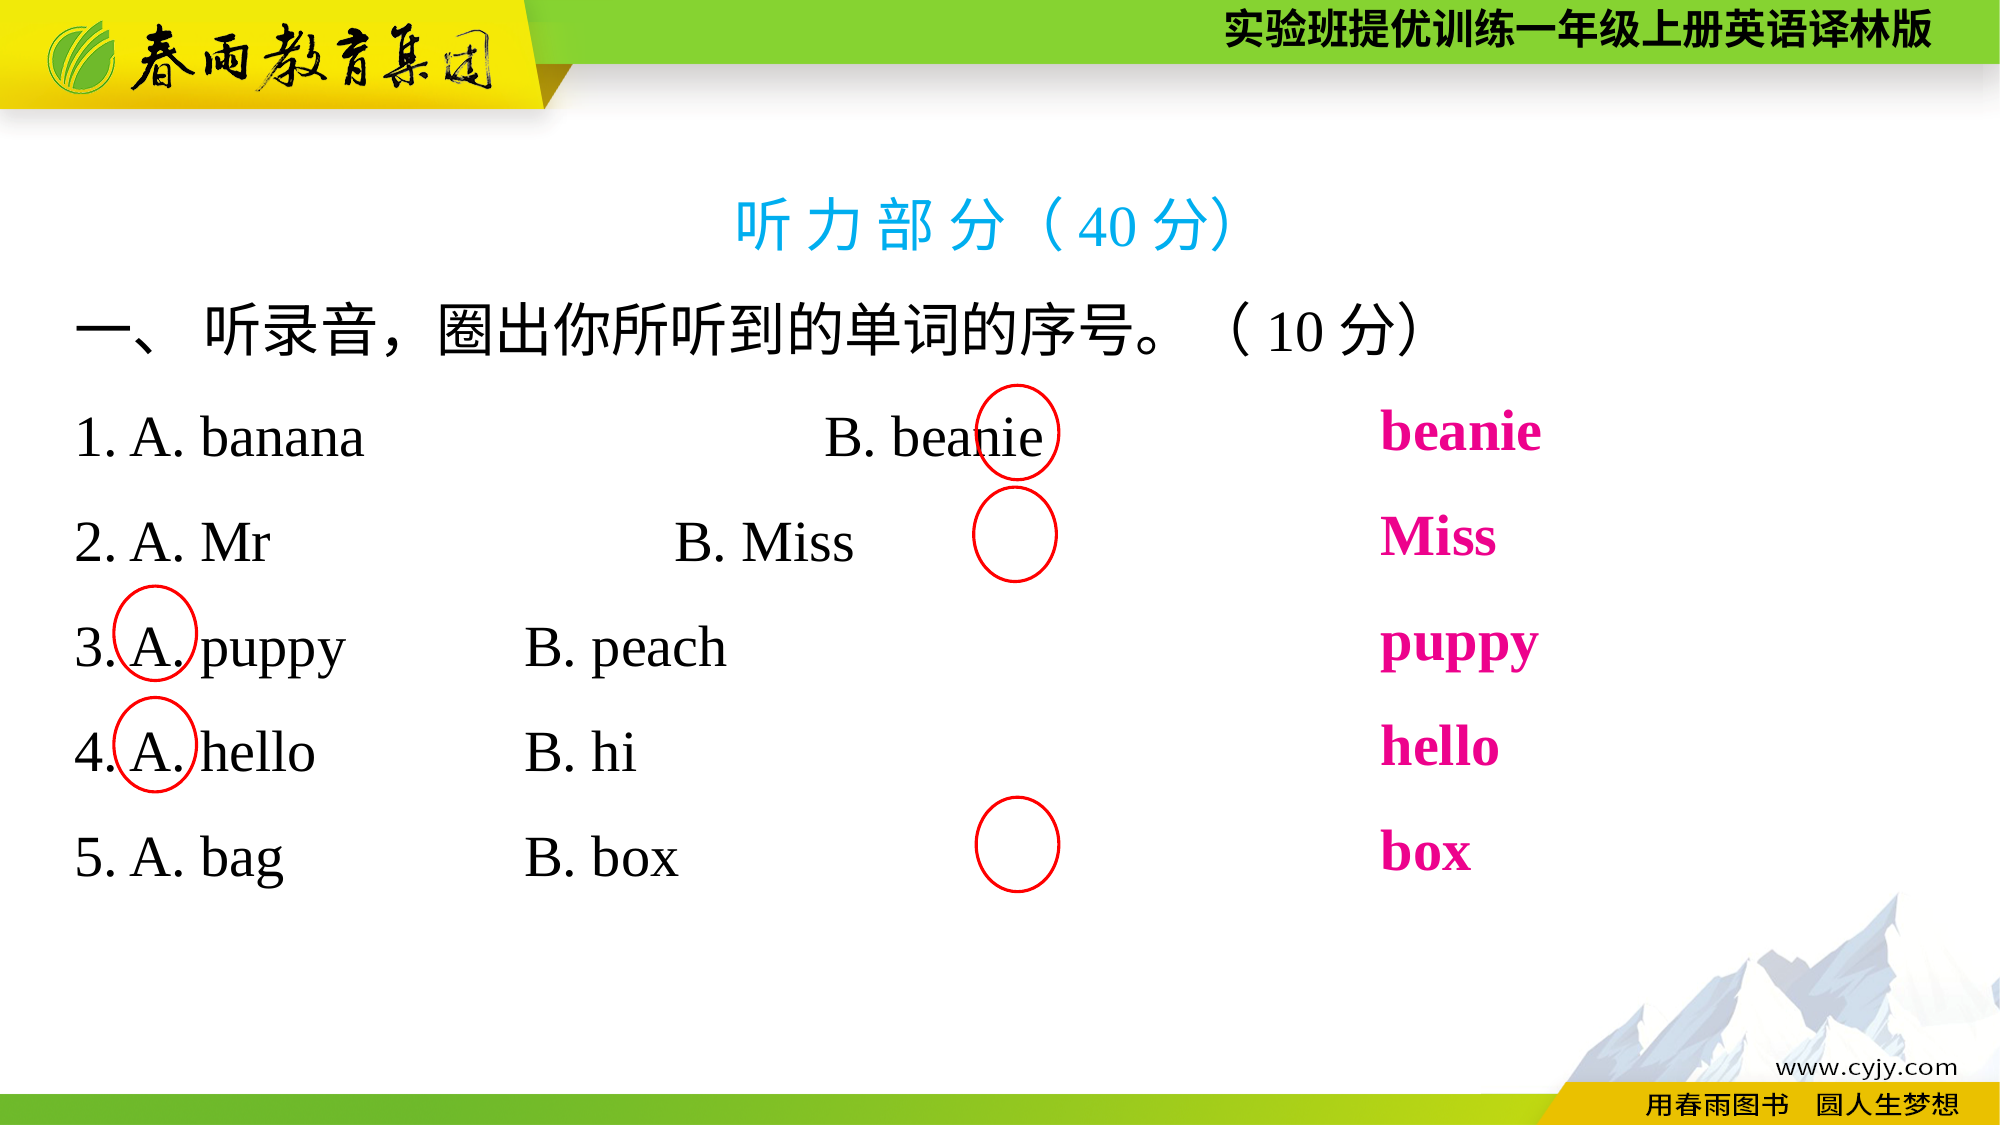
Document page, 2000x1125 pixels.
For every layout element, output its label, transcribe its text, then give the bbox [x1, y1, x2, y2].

picture [0, 0, 2000, 1125]
text_box [113, 697, 197, 792]
text_box [976, 385, 1059, 480]
text_box [113, 586, 197, 681]
list 听 力 部 分（40分） 一、 听录音，圈出你所听到的单词的序号。（10分） 1. A. banana B. beanie 2. A. Mr B. Miss 3. A. puppy B. peach 4. A. hello B. hi 5. A. bag B. box [59, 146, 1944, 904]
text_box beanie Miss puppy hello box [1366, 349, 1697, 890]
text_box [976, 797, 1059, 892]
text_box [973, 487, 1057, 582]
